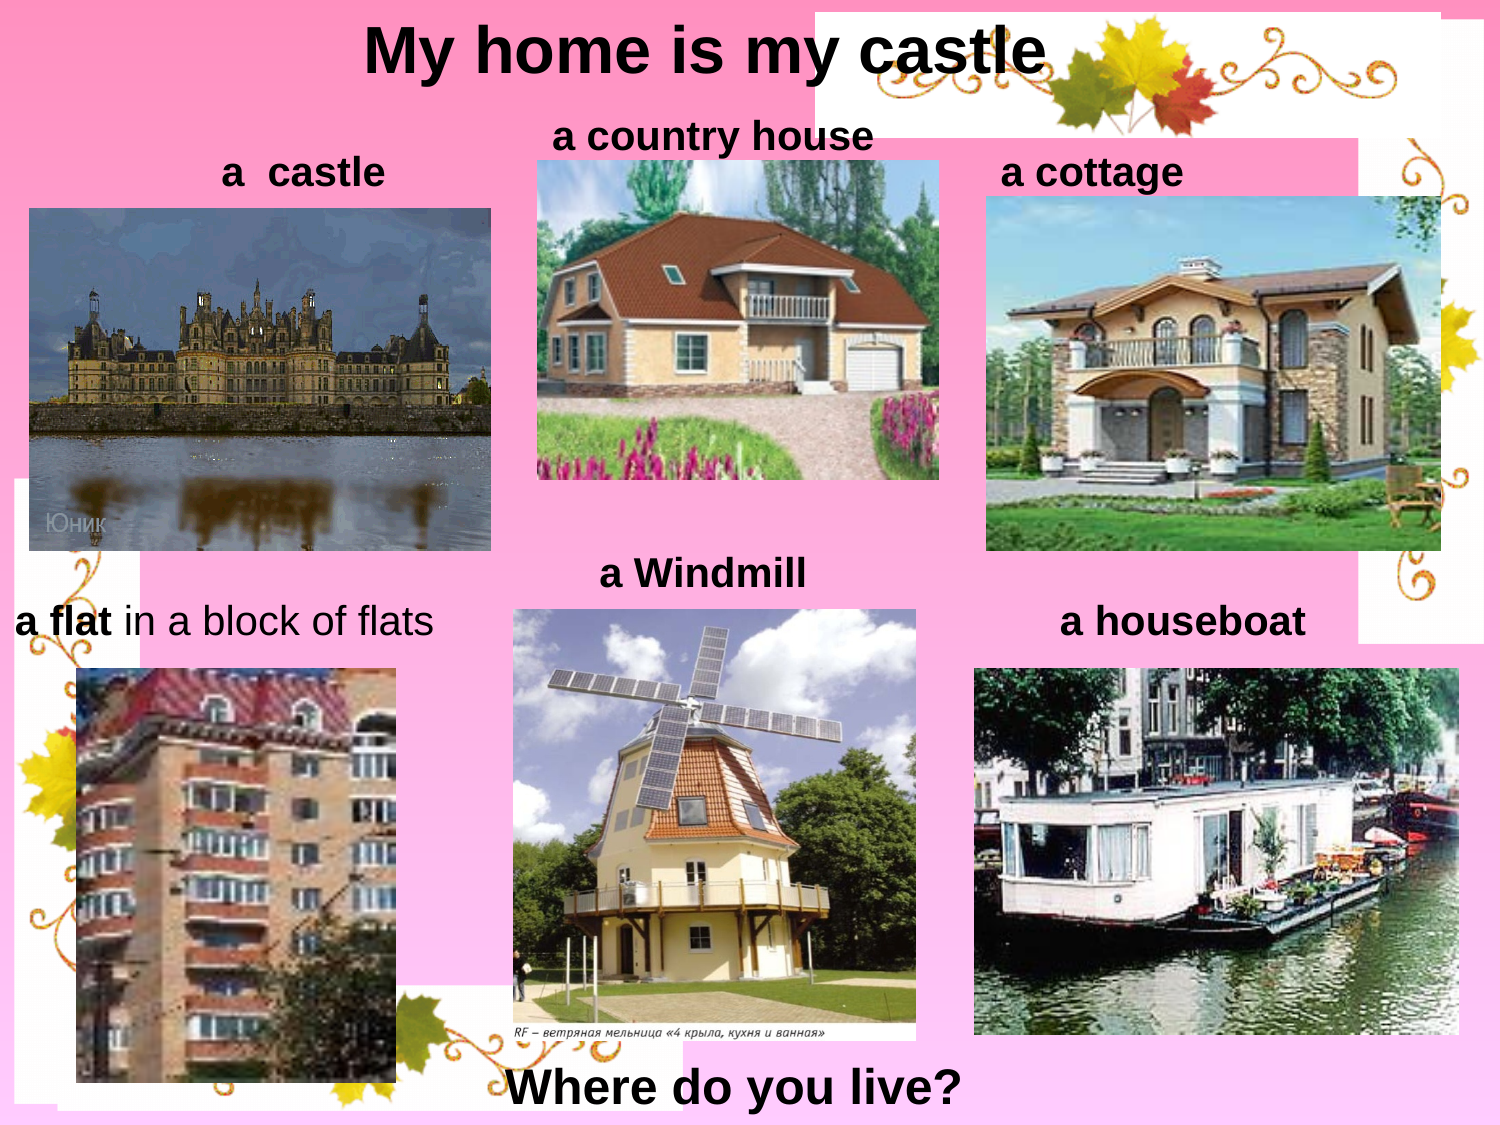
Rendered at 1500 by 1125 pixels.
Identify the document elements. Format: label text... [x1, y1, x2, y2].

text_box Where do you live? [490, 1046, 1034, 1122]
text_box My home is my castle [348, 0, 1151, 95]
picture [15, 609, 916, 1110]
text_box a Windmill [584, 538, 936, 604]
text_box a cottage [974, 137, 1348, 202]
picture [537, 160, 940, 481]
picture [15, 207, 491, 586]
picture [815, 12, 1483, 643]
text_box a castle [206, 137, 409, 202]
picture [974, 668, 1459, 1036]
text_box a flat in a block of flats [0, 586, 487, 651]
text_box a houseboat [1045, 586, 1332, 651]
text_box a country house [537, 101, 928, 160]
